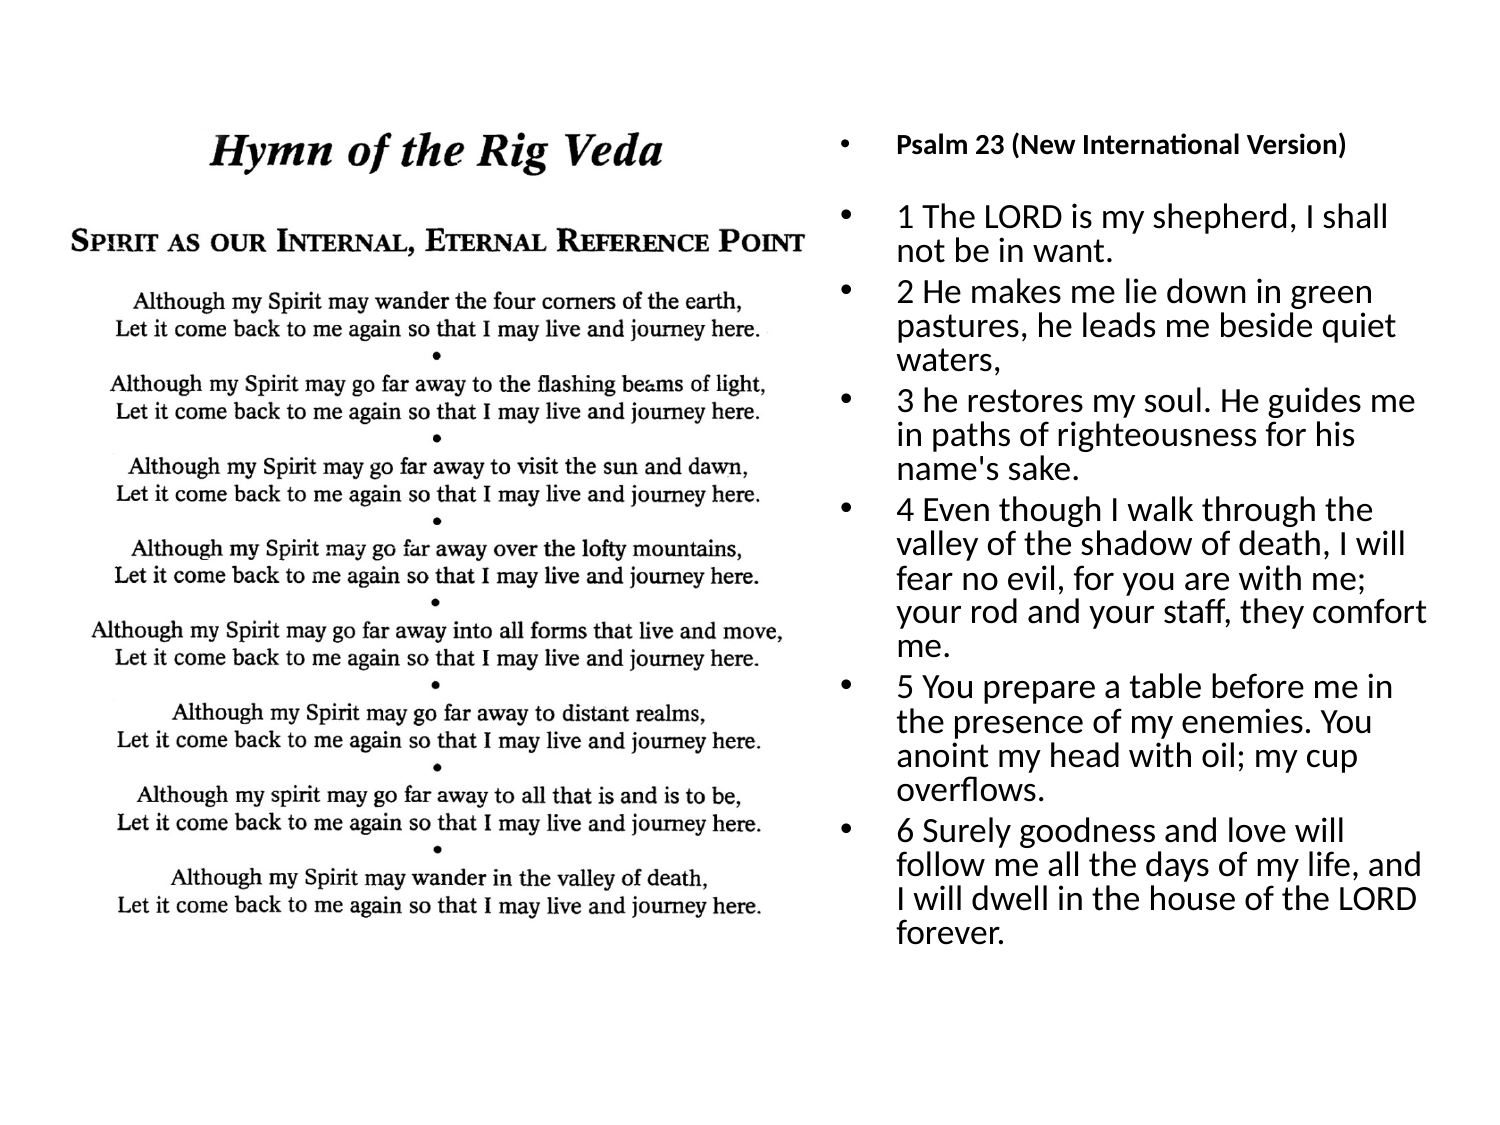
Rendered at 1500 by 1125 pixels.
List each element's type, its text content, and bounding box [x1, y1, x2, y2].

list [49, 124, 834, 1026]
list Psalm 23 (New International Version) 1 The LORD is my shepherd, I shall not be in want. 2 He makes me lie down in green pastures, he leads me beside quiet waters, 3 he restores my soul. He guides me in paths of righteousness for his name's sake. 4 Even though I walk through the valley of the shadow of death, I will fear no evil, for you are with me; your rod and your staff, they comfort me. 5 You prepare a table before me in the presence of my enemies. You anoint my head with oil; my cup overflows. 6 Surely goodness and love will follow me all the days of my life, and I will dwell in the house of the LORD forever. [825, 125, 1450, 1038]
